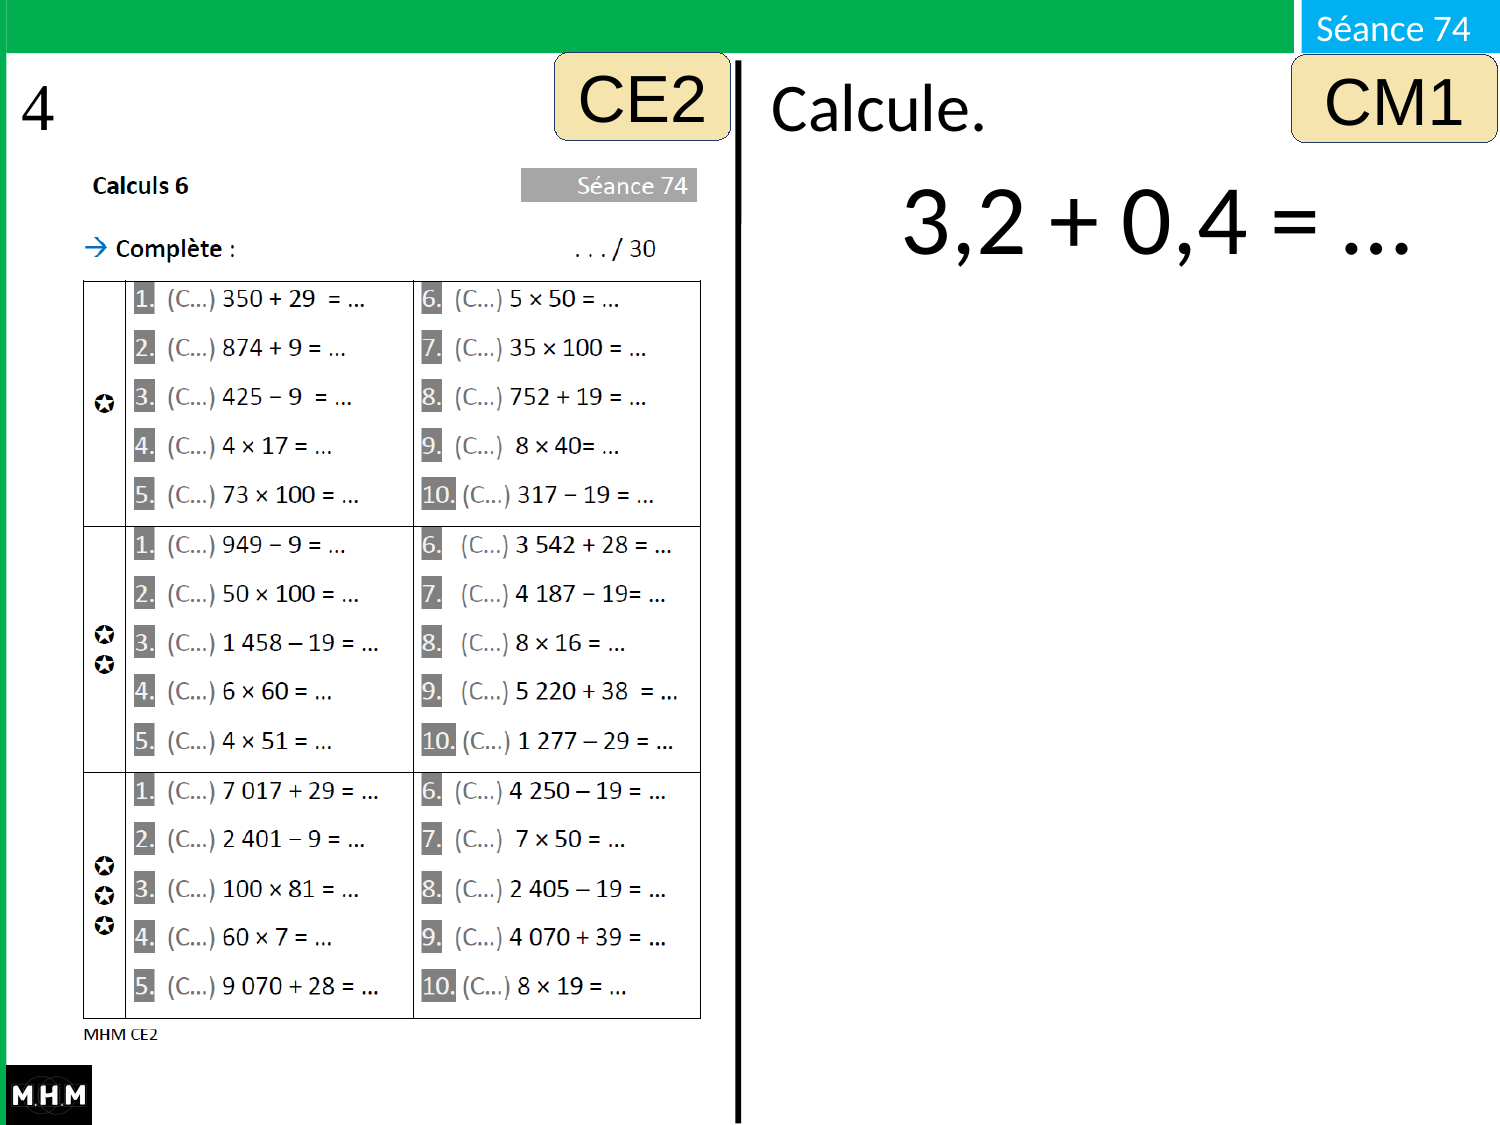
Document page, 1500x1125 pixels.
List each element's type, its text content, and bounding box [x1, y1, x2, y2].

picture [69, 164, 703, 1051]
text_box CE2 [554, 52, 731, 141]
text_box Calcule. [756, 65, 1047, 155]
text_box CM1 [1291, 54, 1498, 143]
text_box 3,2 + 0,4 = … [885, 147, 1500, 283]
picture [6, 1065, 92, 1125]
